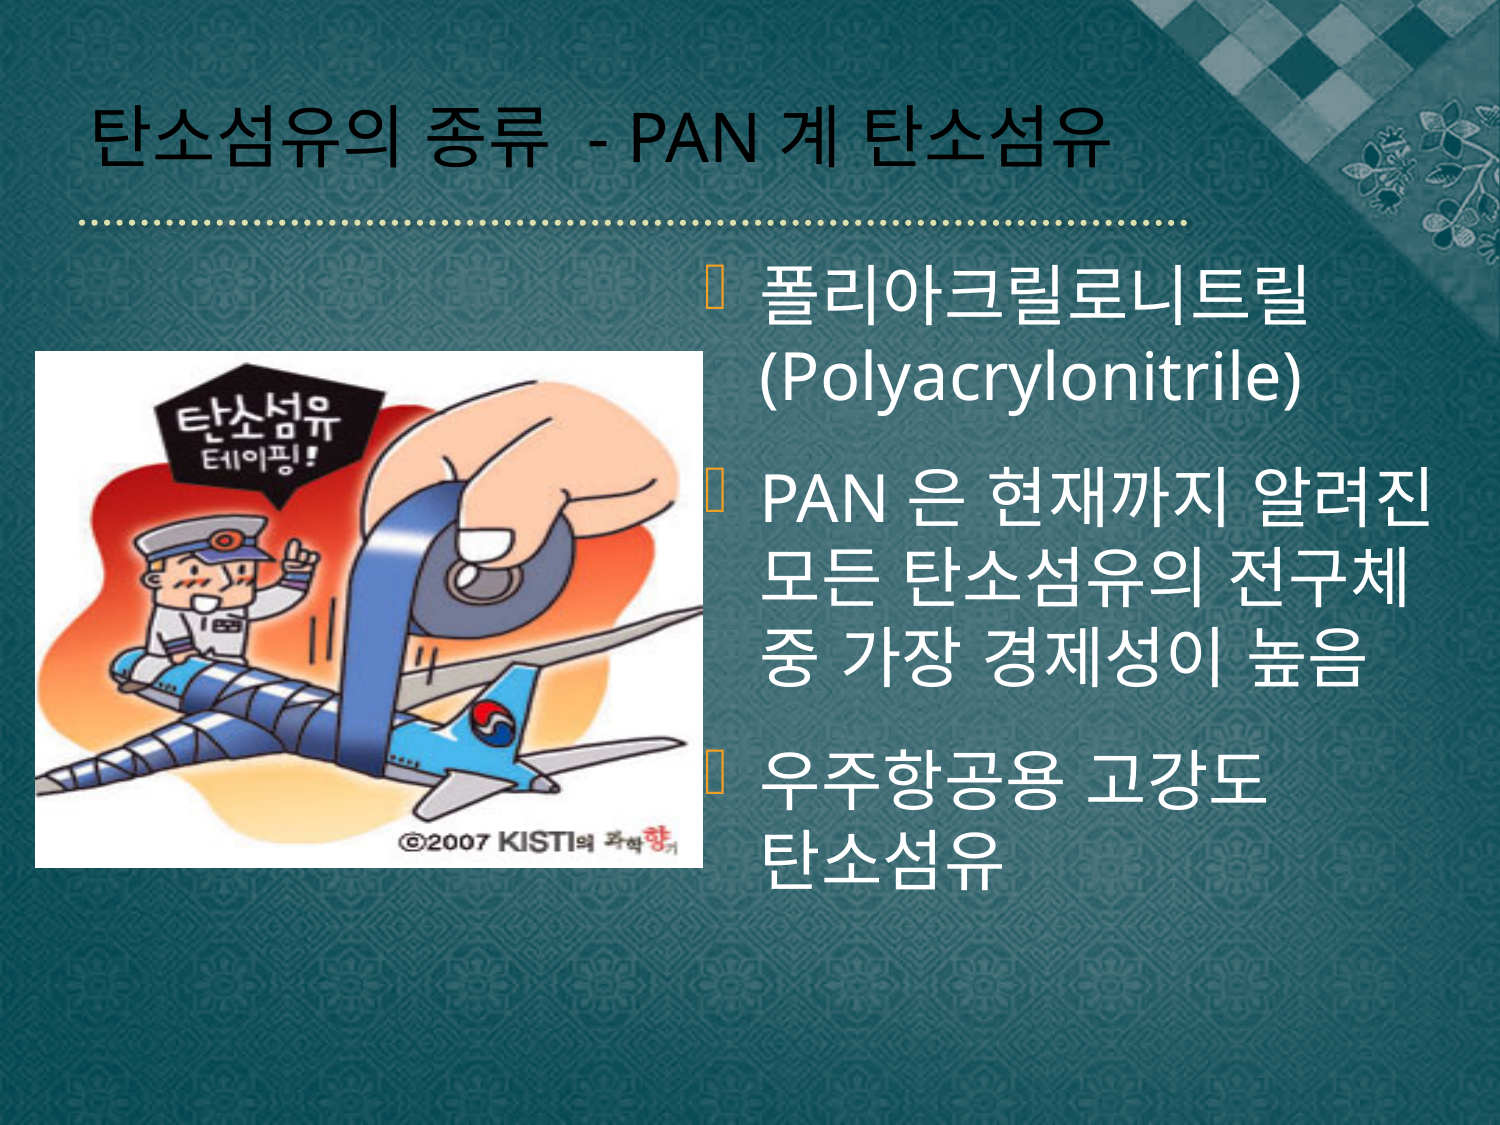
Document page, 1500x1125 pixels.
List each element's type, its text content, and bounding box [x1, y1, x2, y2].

picture [35, 351, 703, 868]
title 탄소섬유의 종류 - PAN계 탄소섬유 [75, 58, 1353, 211]
list 폴리아크릴로니트릴(Polyacrylonitrile) PAN은 현재까지 알려진 모든 탄소섬유의 전구체 중 가장 경제성이 높음 우주항공용 고강도 탄소섬유 [689, 246, 1500, 1005]
